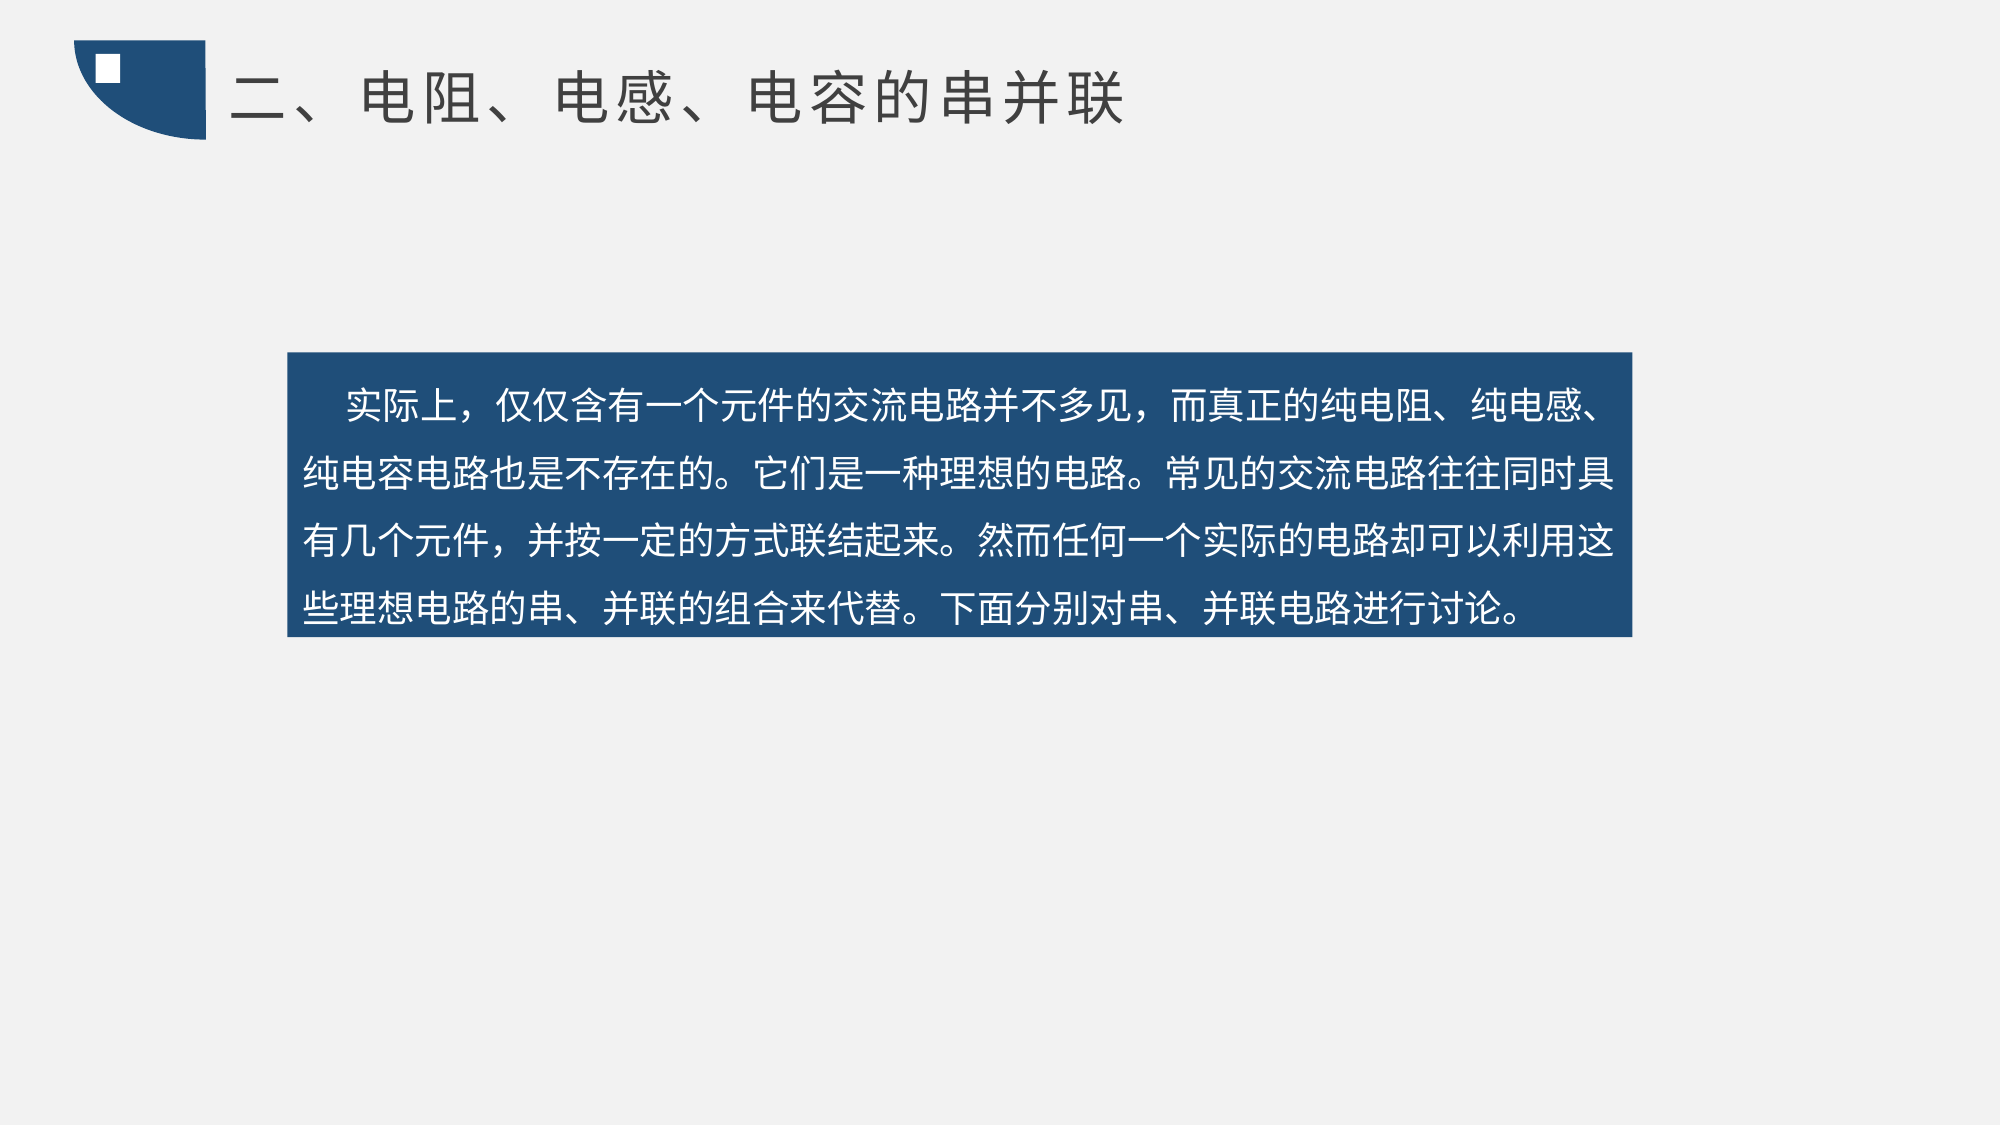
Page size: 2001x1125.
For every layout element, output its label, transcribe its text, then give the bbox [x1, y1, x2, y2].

text_box 实际上，仅仅含有一个元件的交流电路并不多见，而真正的纯电阻、纯电感、纯电容电路也是不存在的。它们是一种理想的电路。常见的交流电路往往同时具有几个元件，并按一定的方式联结起来。然而任何一个实际的电路却可以利用这些理想电路的串、并联的组合来代替。下面分别对串、并联电路进行讨论。 [287, 352, 1633, 638]
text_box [74, 0, 1166, 140]
